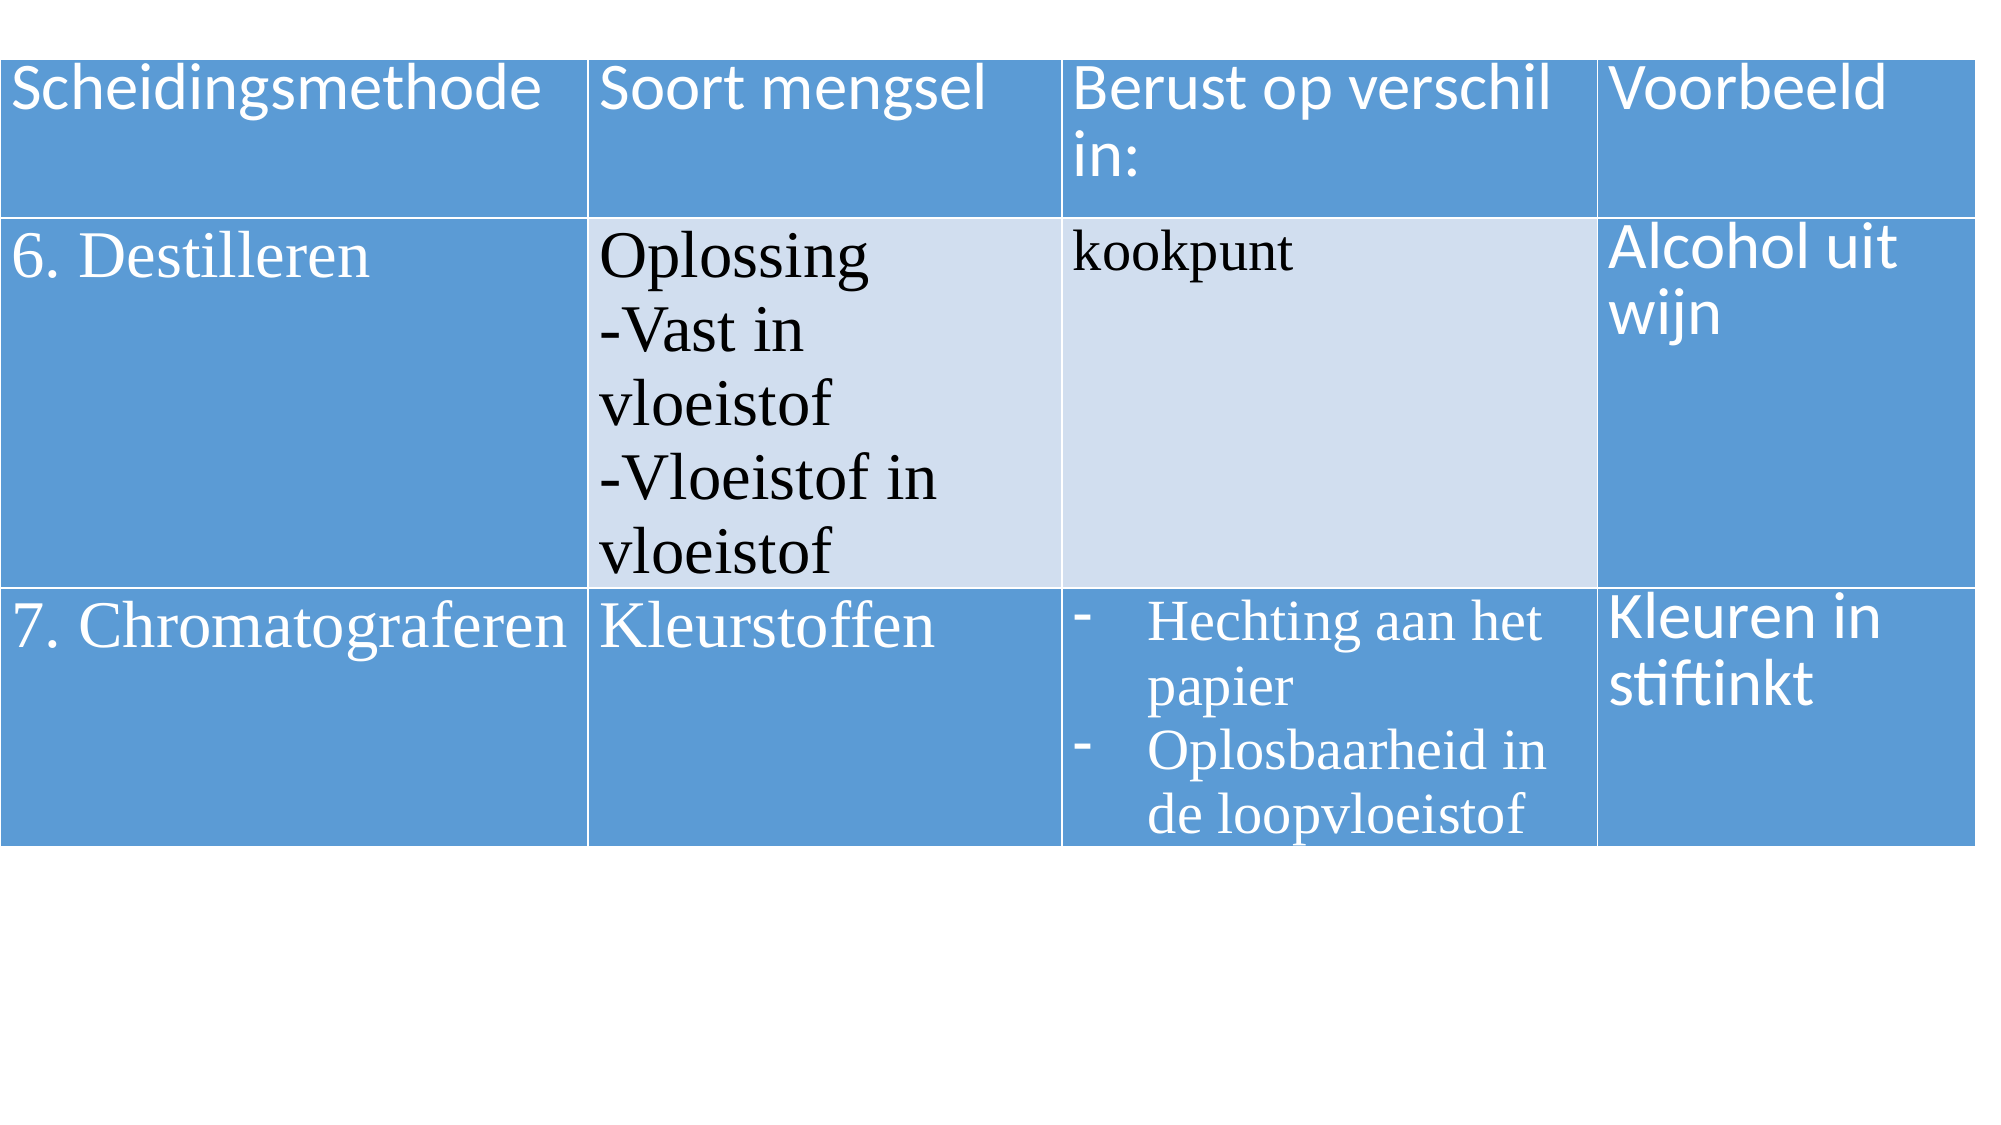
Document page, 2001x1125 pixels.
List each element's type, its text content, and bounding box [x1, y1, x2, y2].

table_header Voorbeeld [1598, 60, 1975, 217]
table_cell 6. Destilleren [1, 219, 587, 587]
table_cell Hechting aan het papier Oplosbaarheid in de loopvloeistof [1063, 589, 1597, 846]
table_cell 7. Chromatograferen [1, 589, 587, 846]
table_header Soort mengsel [589, 60, 1061, 217]
table_cell kookpunt [1063, 219, 1597, 587]
table_header Scheidingsmethode [1, 60, 587, 217]
table_cell Alcohol uit wijn [1598, 219, 1975, 587]
table_header Berust op verschil in: [1063, 60, 1597, 217]
table_cell Kleurstoffen [589, 589, 1061, 846]
table_cell Oplossing -Vast in vloeistof -Vloeistof in vloeistof [589, 219, 1061, 587]
table_cell Kleuren in stiftinkt [1598, 589, 1975, 846]
